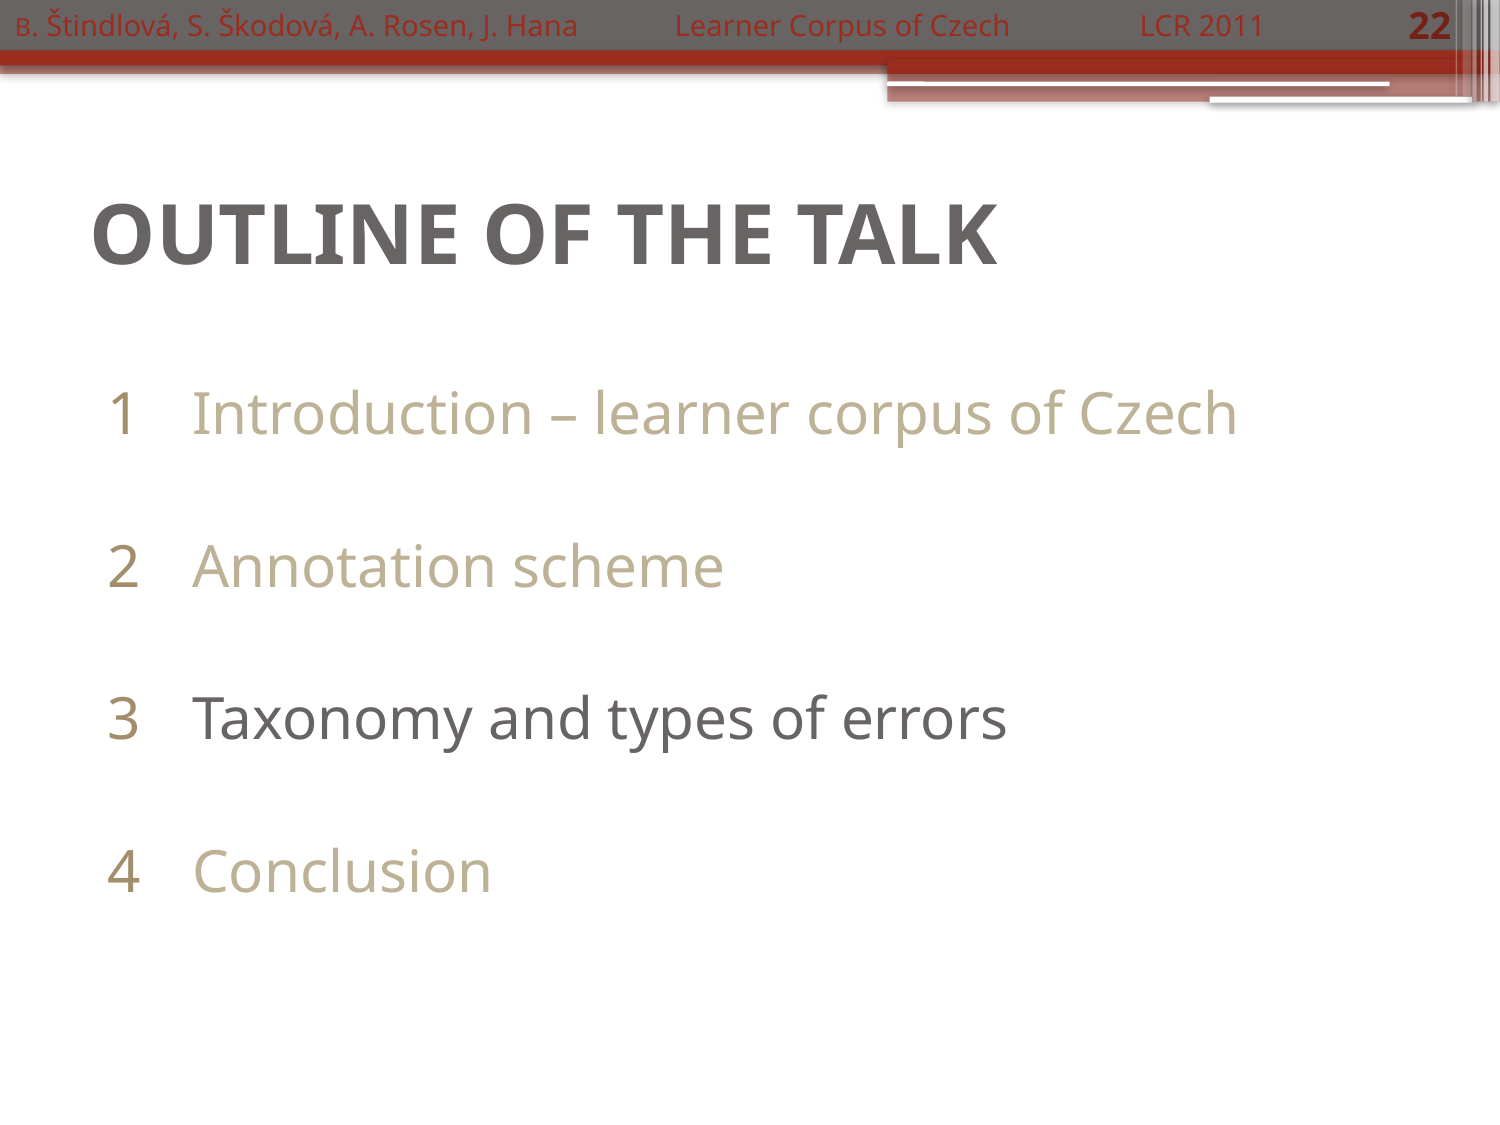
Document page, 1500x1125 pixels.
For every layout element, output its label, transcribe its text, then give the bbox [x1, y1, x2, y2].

list Introduction – learner corpus of Czech Annotation scheme Taxonomy and types of errors Conclusion [75, 368, 1425, 1079]
slide_number 22 [1341, 0, 1466, 61]
text_box B. Štindlová, S. Škodová, A. Rosen, J. Hana Learner Corpus of Czech LCR 2011 [0, 0, 1341, 75]
title OUTLINE OF THE TALK [75, 137, 1425, 327]
